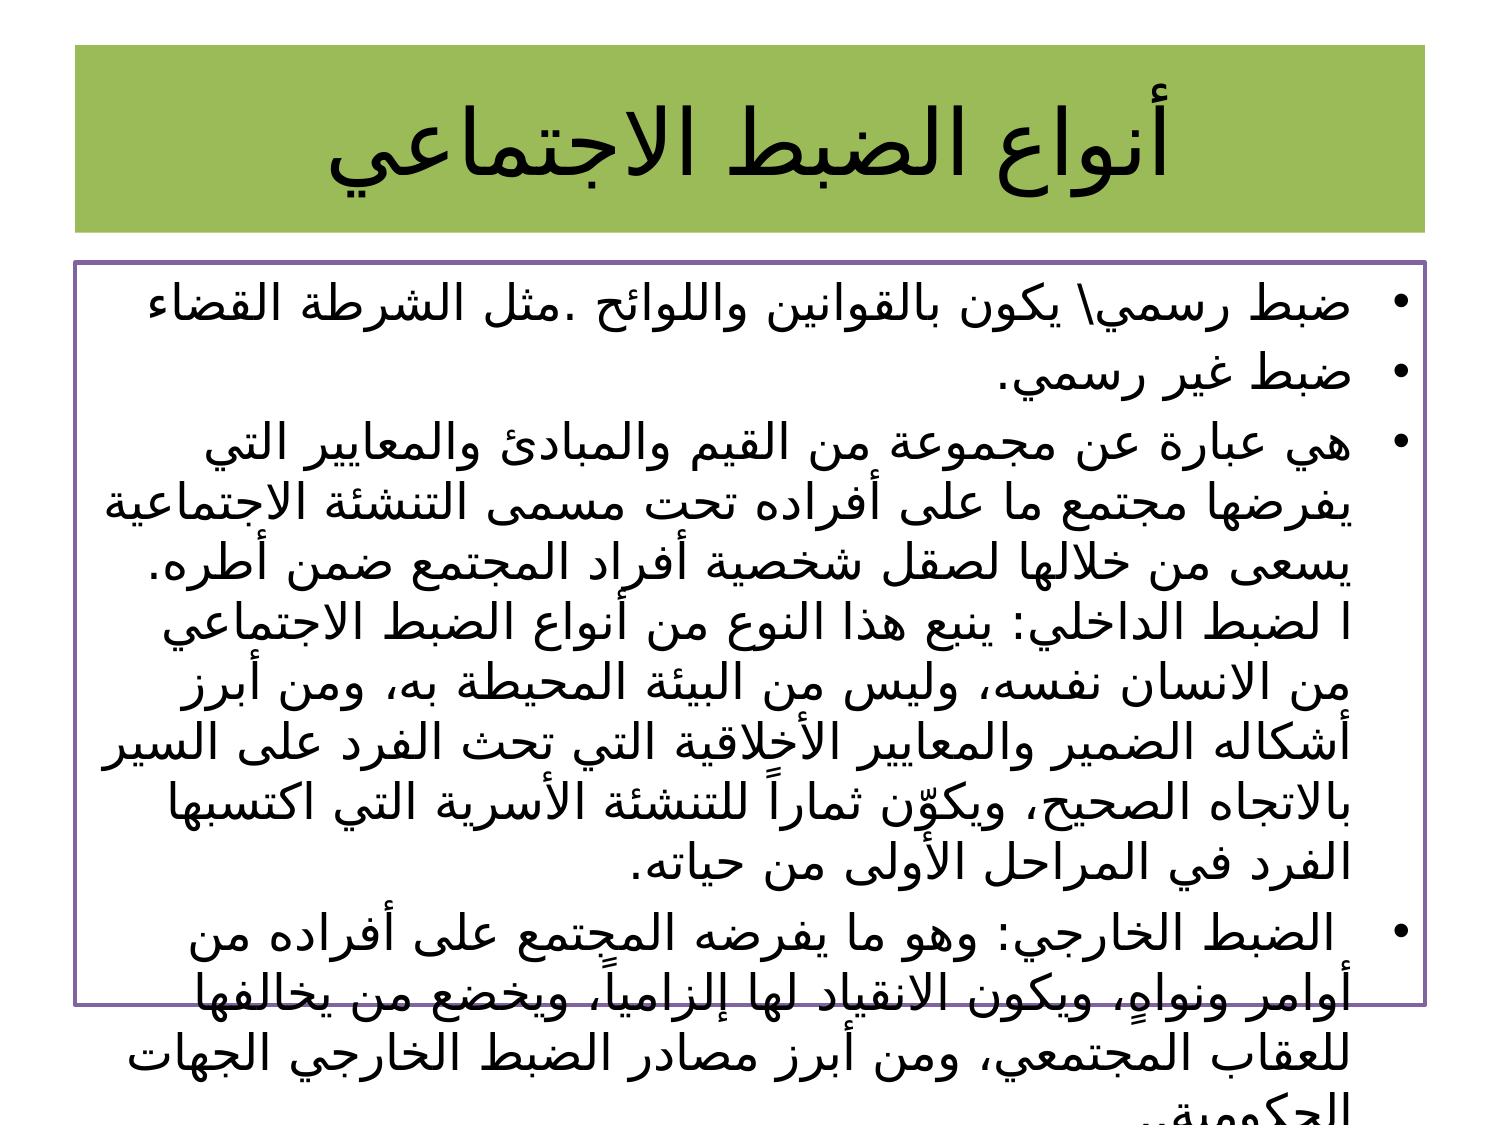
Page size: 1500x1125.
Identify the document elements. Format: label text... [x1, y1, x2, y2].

list ضبط رسمي\ يكون بالقوانين واللوائح .مثل الشرطة القضاء ضبط غير رسمي. هي عبارة عن مجموعة من القيم والمبادئ والمعايير التي يفرضها مجتمع ما على أفراده تحت مسمى التنشئة الاجتماعية يسعى من خلالها لصقل شخصية أفراد المجتمع ضمن أطره. ا لضبط الداخلي: ينبع هذا النوع من أنواع الضبط الاجتماعي من الانسان نفسه، وليس من البيئة المحيطة به، ومن أبرز أشكاله الضمير والمعايير الأخلاقية التي تحث الفرد على السير بالاتجاه الصحيح، ويكوّن ثماراً للتنشئة الأسرية التي اكتسبها الفرد في المراحل الأولى من حياته. الضبط الخارجي: وهو ما يفرضه المجتمع على أفراده من أوامر ونواهٍ، ويكون الانقياد لها إلزامياً، ويخضع من يخالفها للعقاب المجتمعي، ومن أبرز مصادر الضبط الخارجي الجهات الحكومية.. [73, 260, 1427, 1007]
title أنواع الضبط الاجتماعي [75, 45, 1425, 233]
